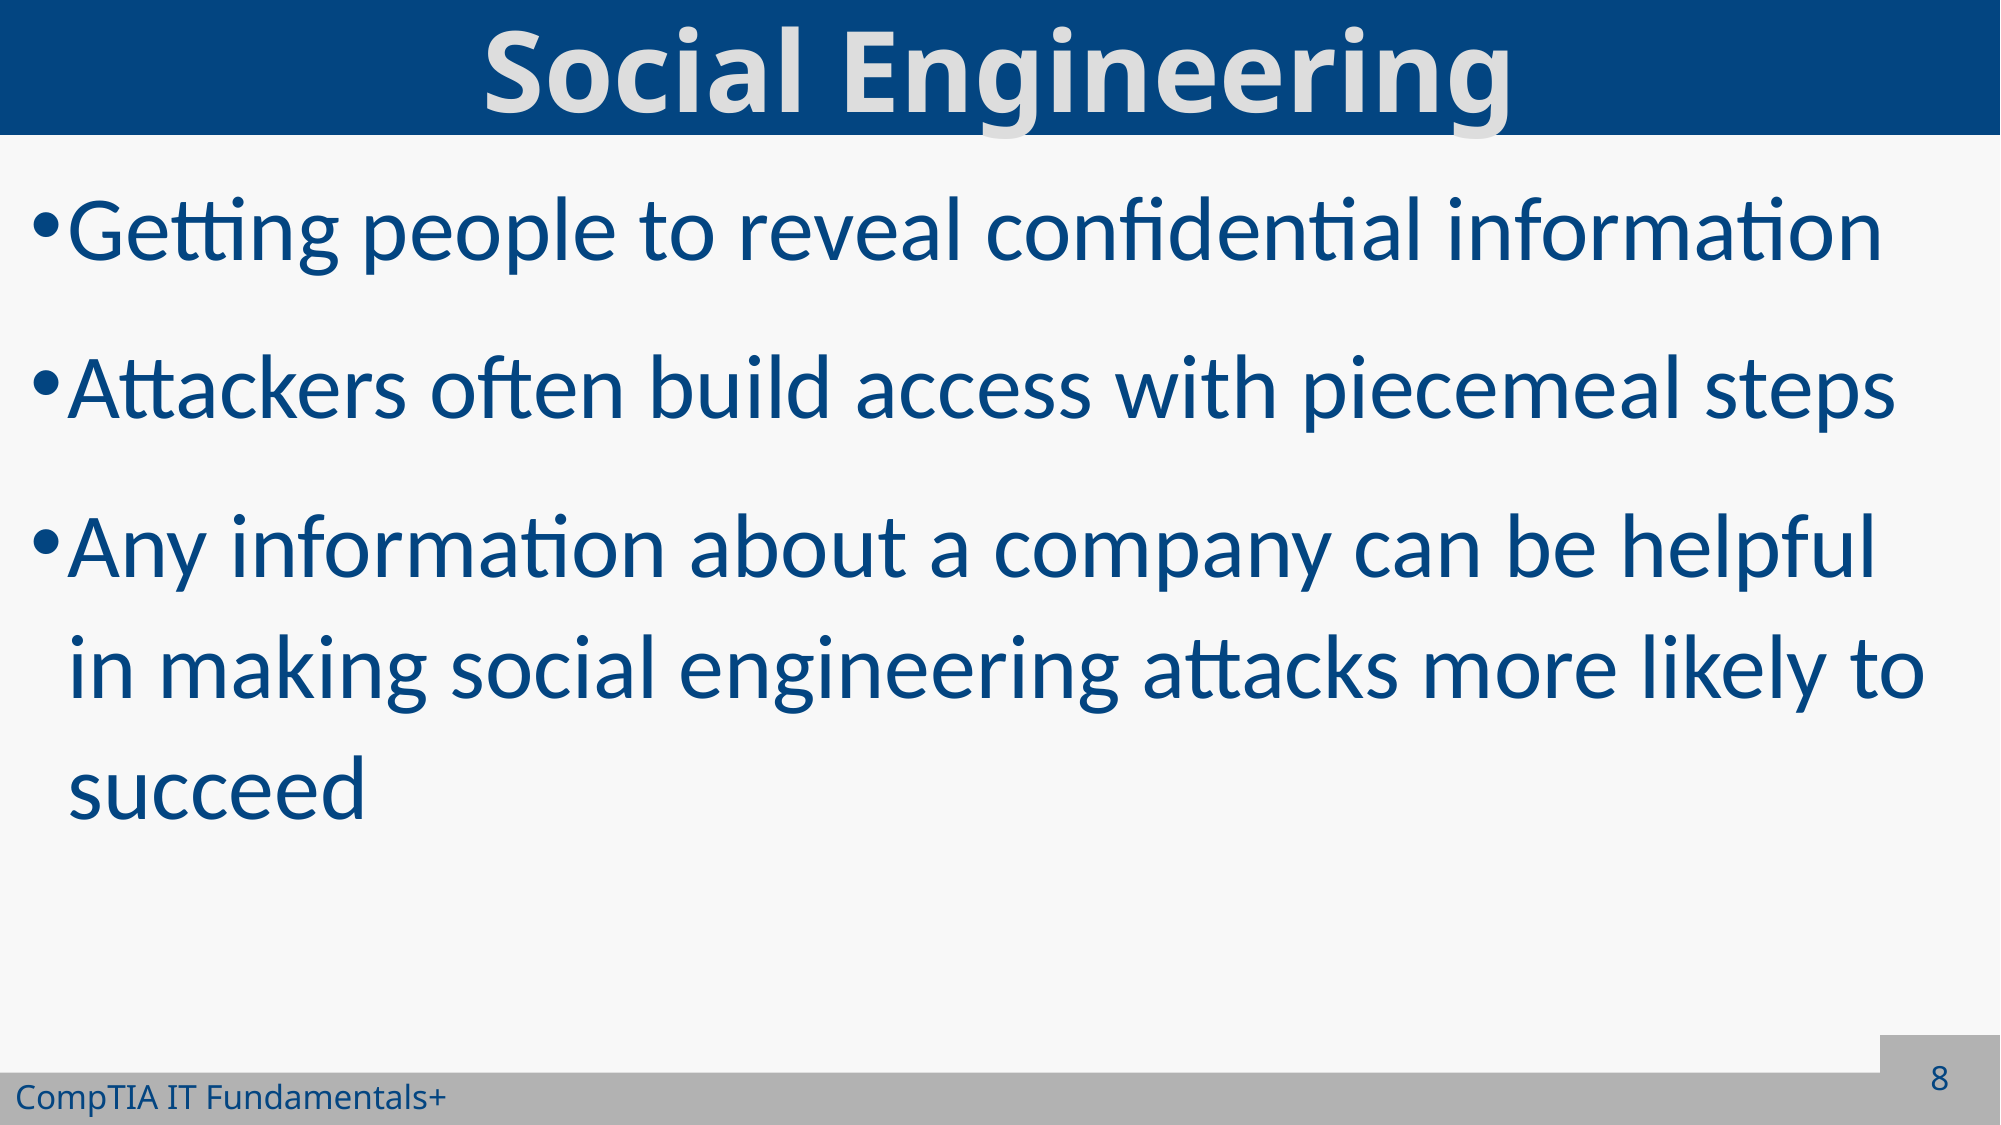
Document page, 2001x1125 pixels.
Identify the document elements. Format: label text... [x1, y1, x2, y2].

list Getting people to reveal confidential information Attackers often build access with piecemeal steps Any information about a company can be helpful in making social engineering attacks more likely to succeed [15, 149, 1980, 1065]
slide_number 8 [1880, 1035, 2000, 1125]
title Social Engineering [0, 0, 2000, 135]
footer CompTIA IT Fundamentals+ [0, 1072, 1880, 1125]
